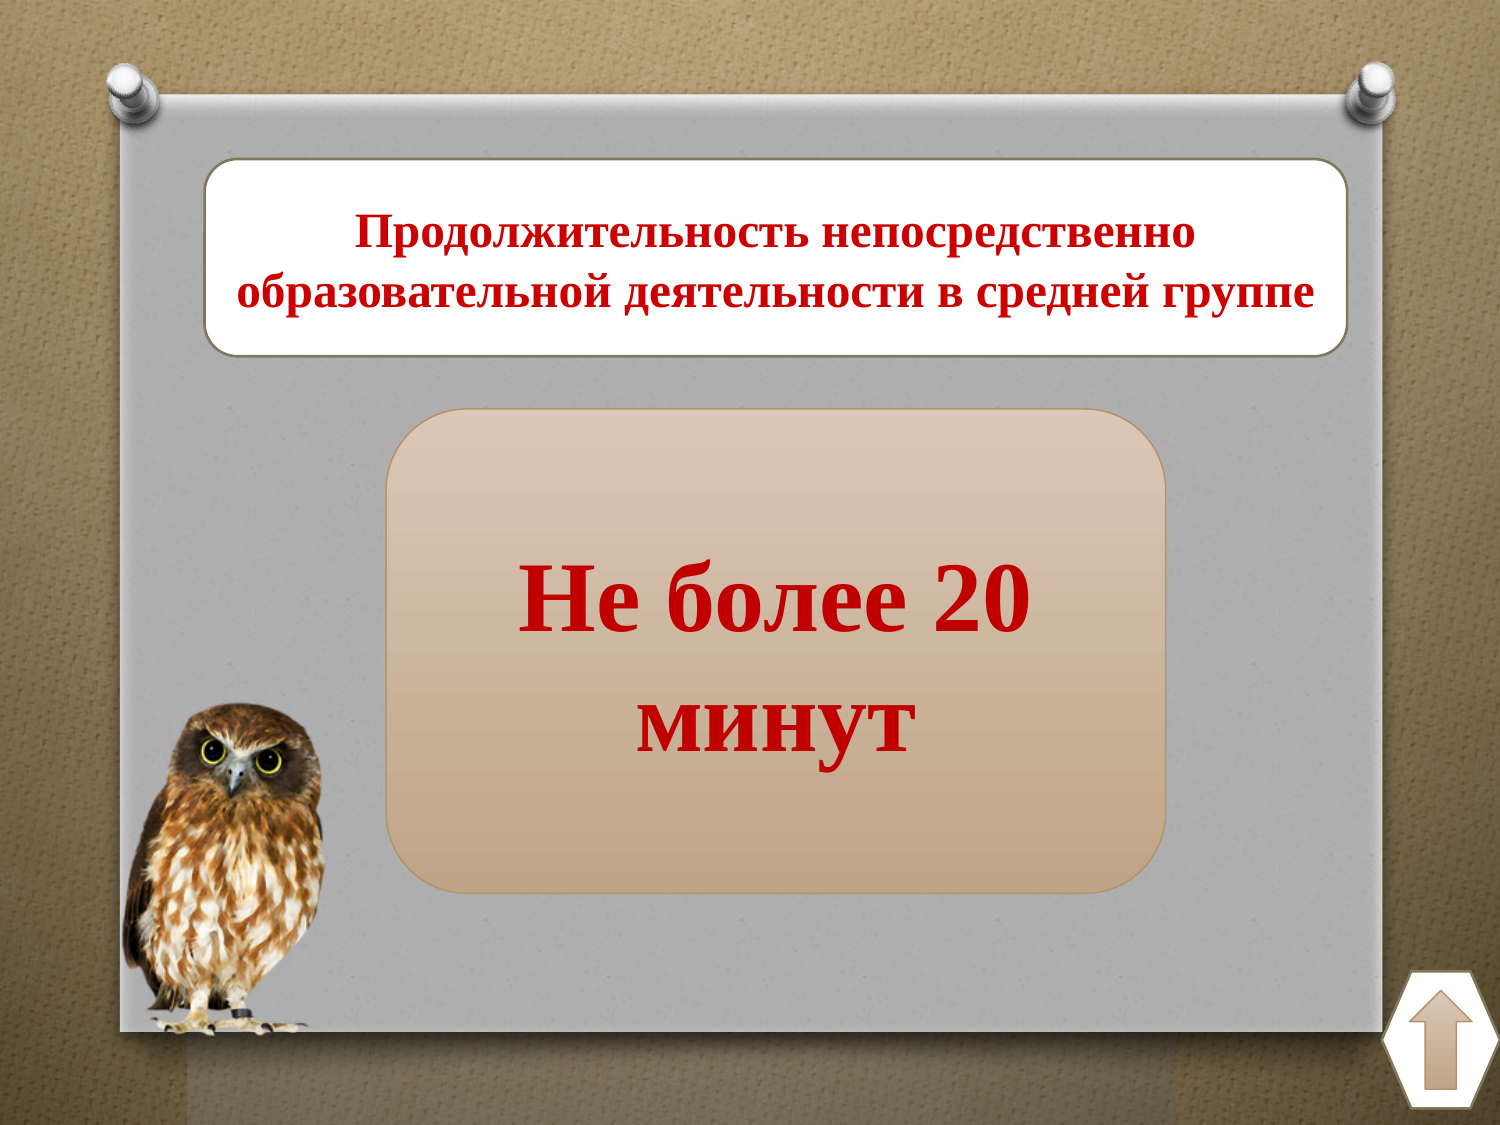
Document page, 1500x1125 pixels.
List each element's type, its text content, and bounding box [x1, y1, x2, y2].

picture [1317, 35, 1439, 156]
text_box [1380, 969, 1500, 1110]
text_box Продолжительность непосредственно образовательной деятельности в средней группе [203, 157, 1349, 358]
text_box [1408, 989, 1473, 1090]
picture [75, 29, 198, 153]
picture [27, 673, 444, 1090]
text_box Не более 20 минут [385, 408, 1167, 895]
